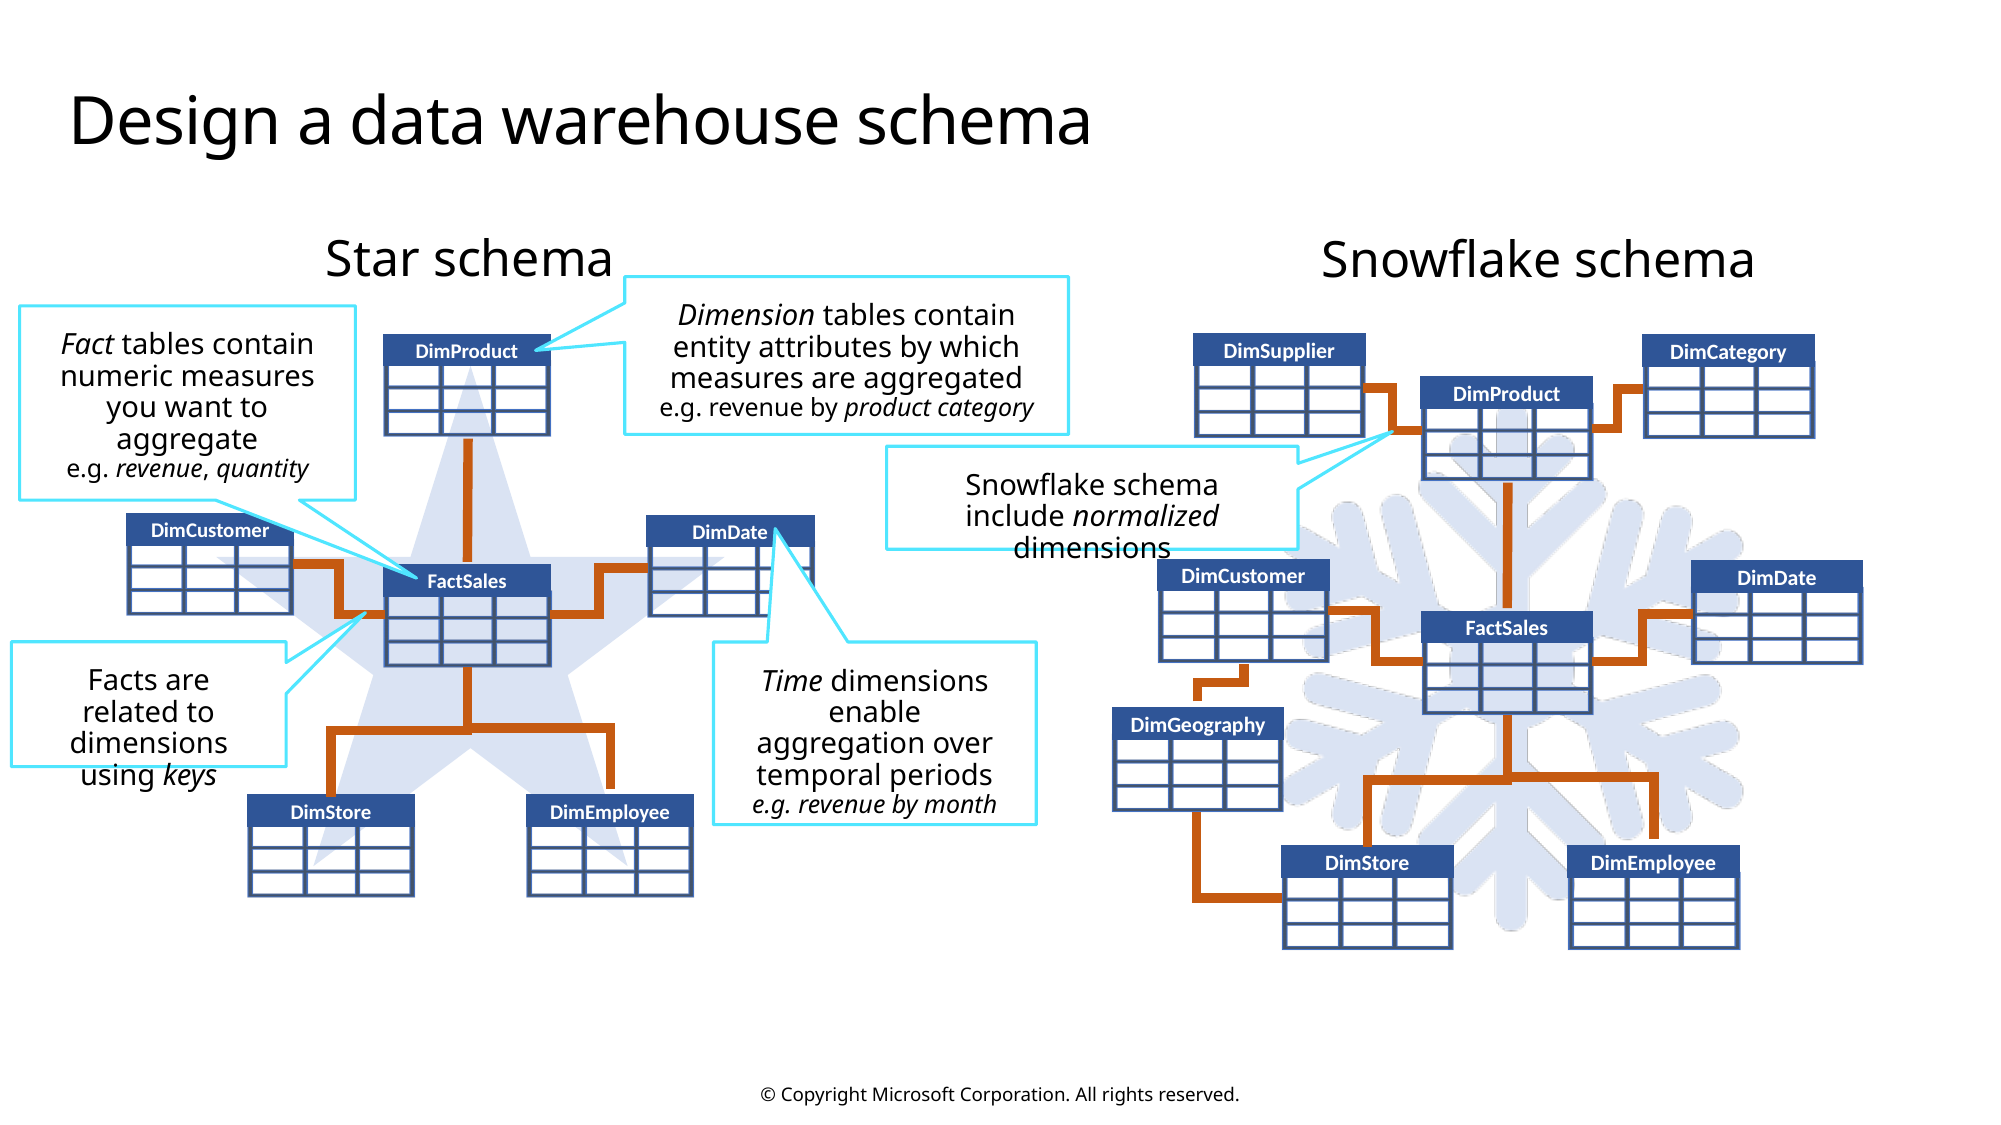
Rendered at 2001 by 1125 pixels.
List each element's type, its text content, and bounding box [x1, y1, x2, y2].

text_box Time dimensions enable aggregation over temporal periods e.g. revenue by month [836, 621, 1038, 826]
text_box Fact tables contain numeric measures you want to aggregate e.g. revenue, quantity [18, 304, 357, 501]
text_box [105, 328, 836, 931]
title Design a data warehouse schema [68, 72, 1930, 184]
text_box Dimension tables contain entity attributes by which measures are aggregated e.g. revenue by product category [575, 275, 1070, 436]
text_box Star schema [295, 209, 646, 312]
text_box Facts are related to dimensions using keys [10, 640, 105, 768]
text_box Snowflake schema [1291, 210, 1787, 313]
text_box Snowflake schema include normalized dimensions [885, 445, 1090, 551]
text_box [1090, 326, 1885, 984]
